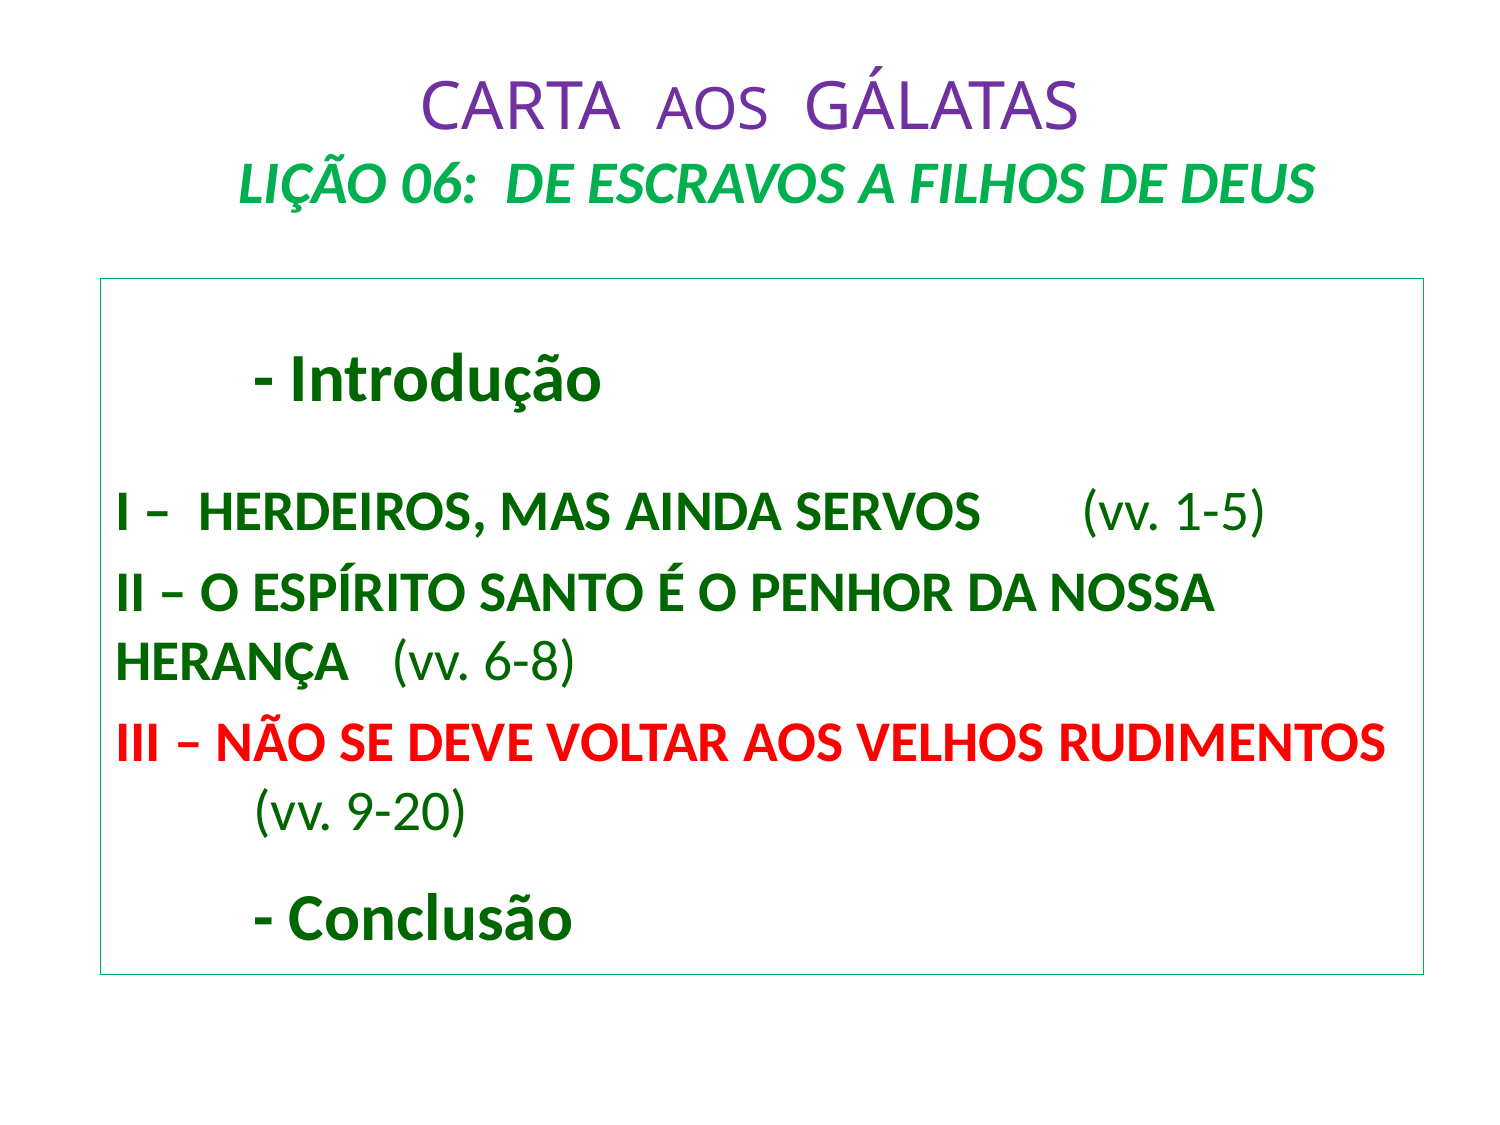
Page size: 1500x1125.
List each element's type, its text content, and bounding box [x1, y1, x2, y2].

title CARTA AOS GÁLATAS LIÇÃO 06: DE ESCRAVOS A FILHOS DE DEUS [75, 45, 1425, 233]
list - Introdução I – HERDEIROS, MAS AINDA SERVOS (vv. 1-5) II – O ESPÍRITO SANTO É O PENHOR DA NOSSA HERANÇA (vv. 6-8) III – NÃO SE DEVE VOLTAR AOS VELHOS RUDIMENTOS (vv. 9-20) - Conclusão [100, 278, 1424, 975]
